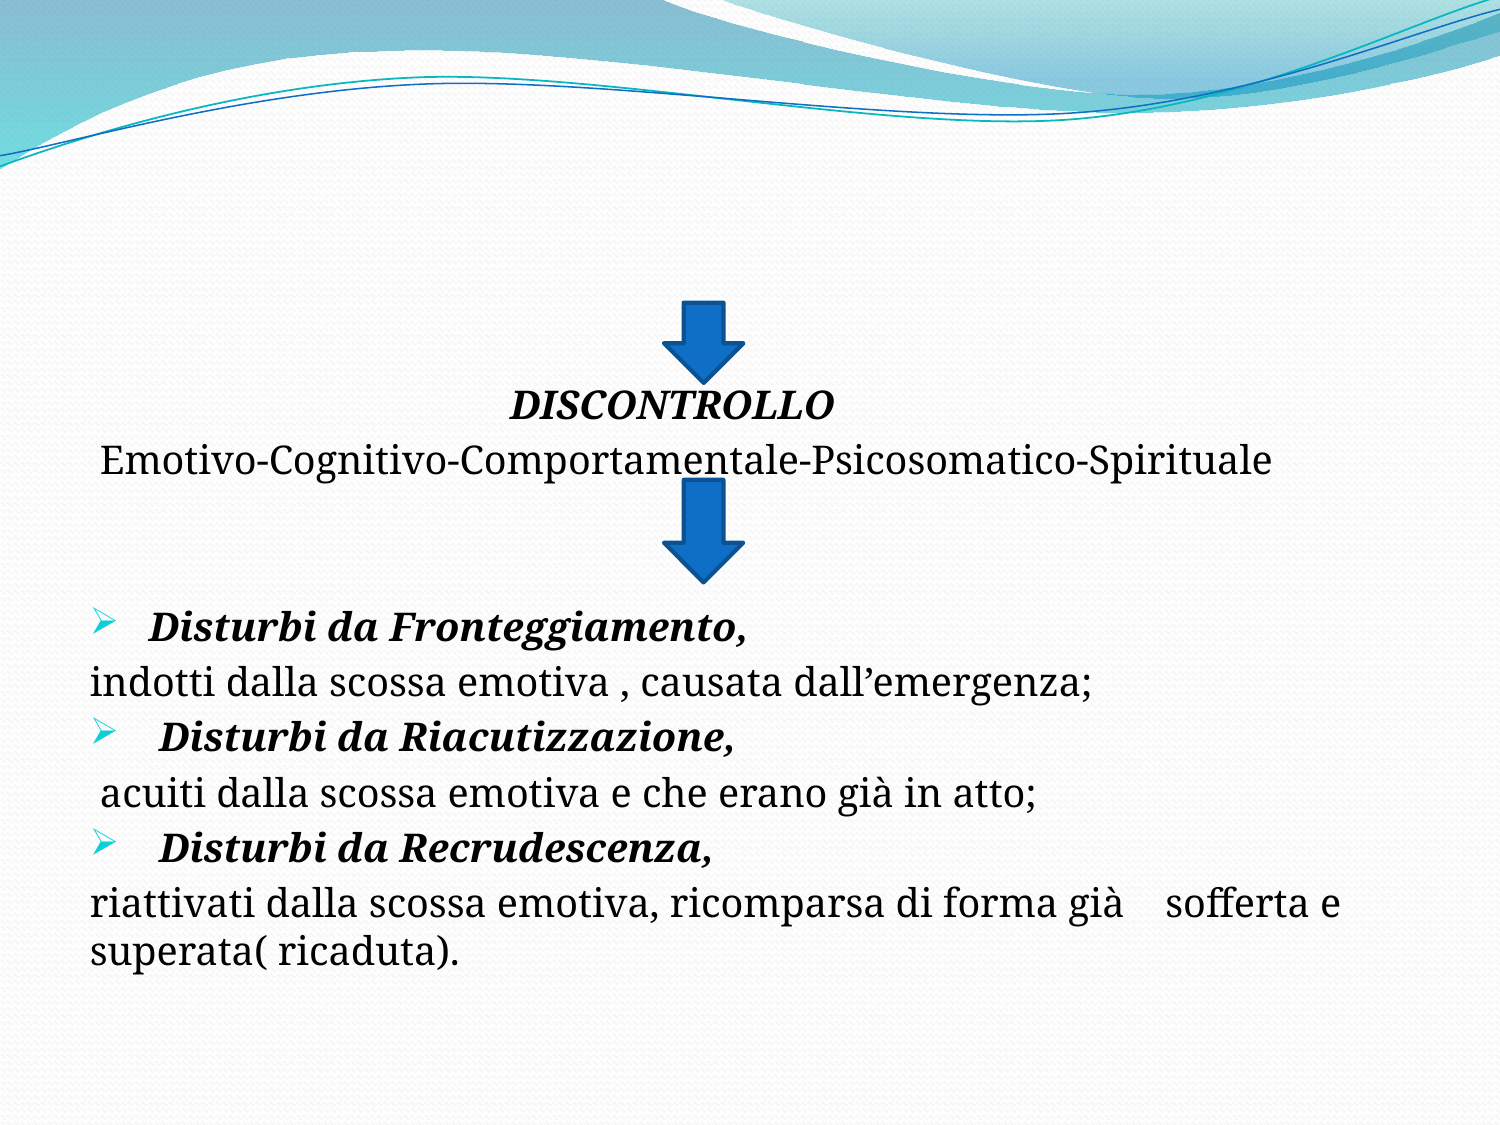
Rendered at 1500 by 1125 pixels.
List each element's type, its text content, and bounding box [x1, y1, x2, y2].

text_box [662, 477, 746, 585]
list DISCONTROLLO Emotivo-Cognitivo-Comportamentale-Psicosomatico-Spirituale Disturbi da Fronteggiamento, indotti dalla scossa emotiva , causata dall’emergenza; Disturbi da Riacutizzazione, acuiti dalla scossa emotiva e che erano già in atto; Disturbi da Recrudescenza, riattivati dalla scossa emotiva, ricomparsa di forma già sofferta e superata( ricaduta). [75, 317, 1425, 1038]
text_box [661, 300, 746, 386]
